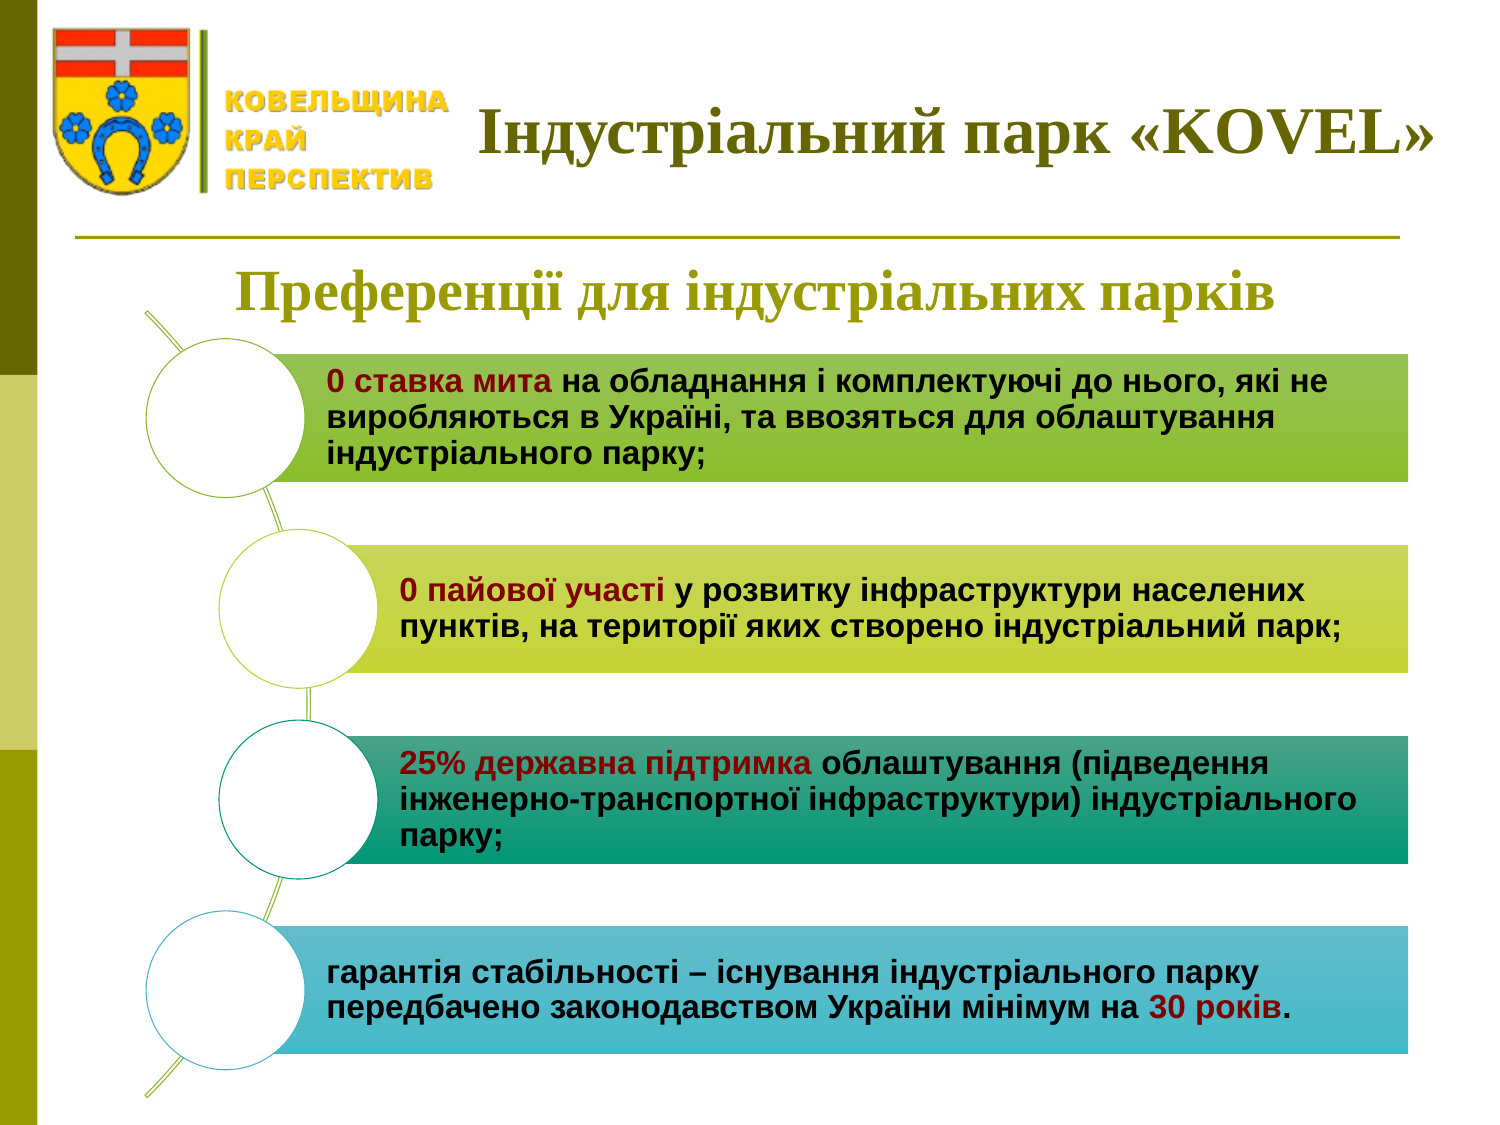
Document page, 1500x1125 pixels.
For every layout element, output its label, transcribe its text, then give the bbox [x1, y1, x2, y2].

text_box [132, 290, 1420, 1118]
text_box Індустріальний парк «KOVEL» [462, 37, 1475, 217]
picture [49, 24, 455, 198]
text_box Преференції для індустріальних парків [49, 249, 1463, 325]
